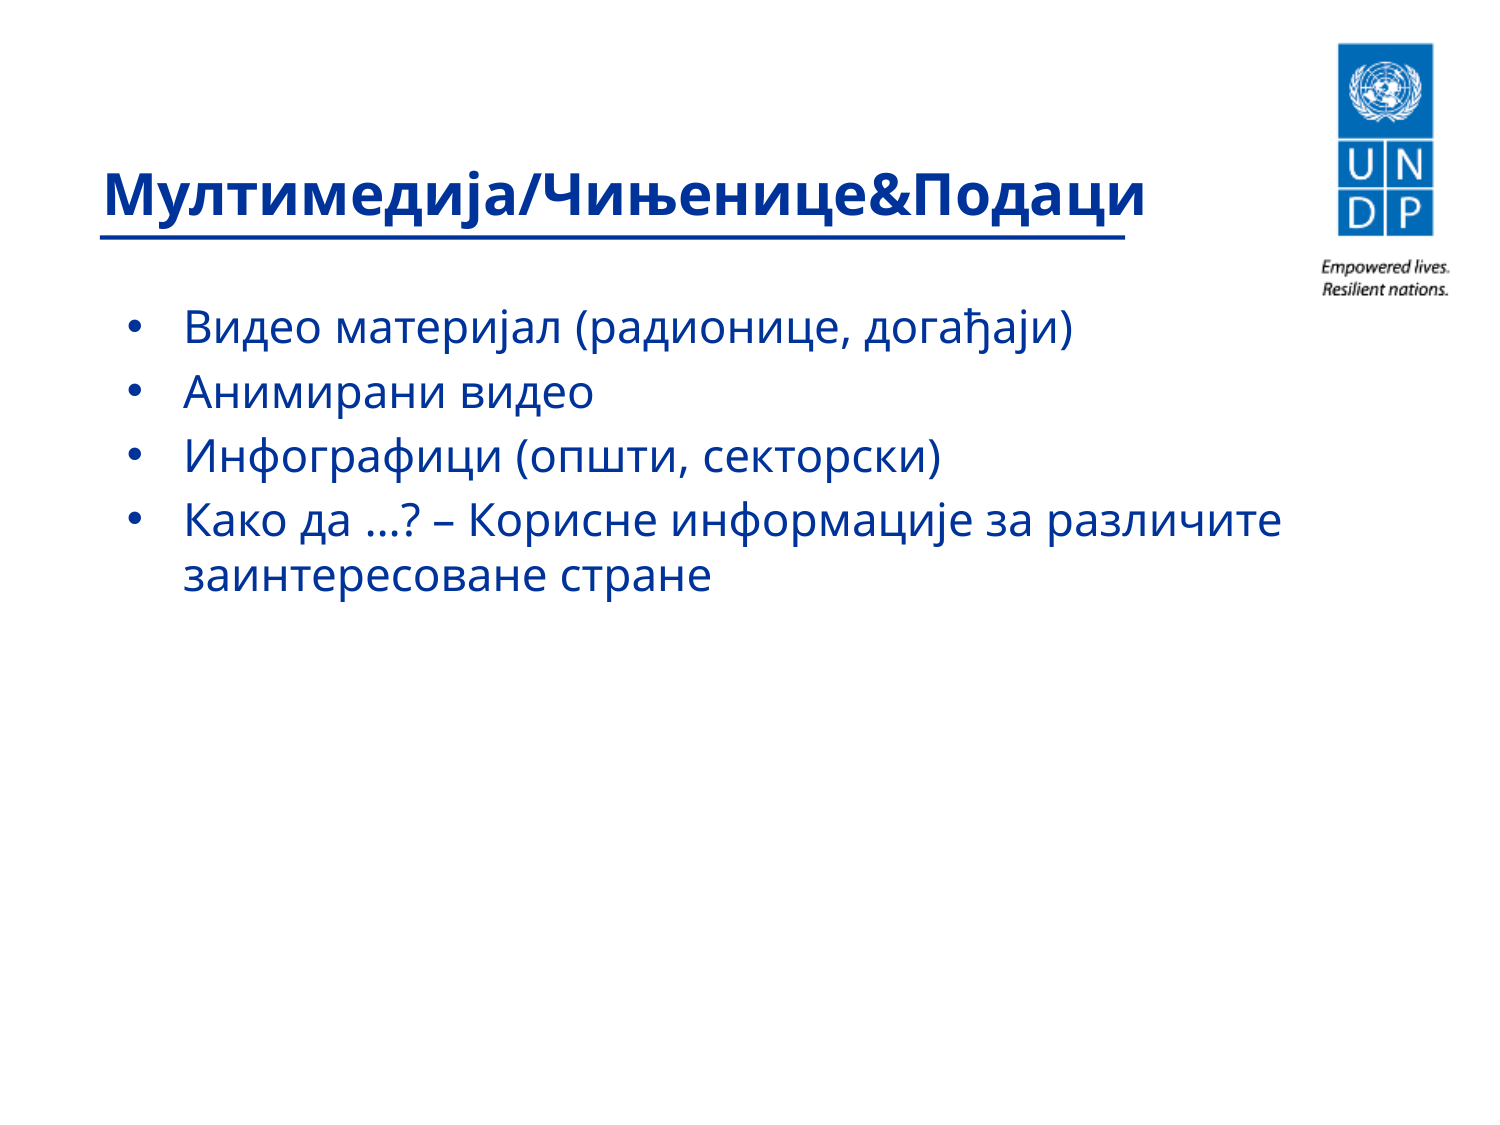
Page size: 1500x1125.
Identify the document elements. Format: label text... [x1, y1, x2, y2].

list Видео материјал (радионице, догађаји) Анимирани видео Инфографици (општи, секторски) Како да …? – Корисне информације за различите заинтересоване стране [112, 290, 1306, 979]
picture [1312, 37, 1456, 302]
list Мултимедија/Чињенице&Подаци [87, 149, 1163, 236]
